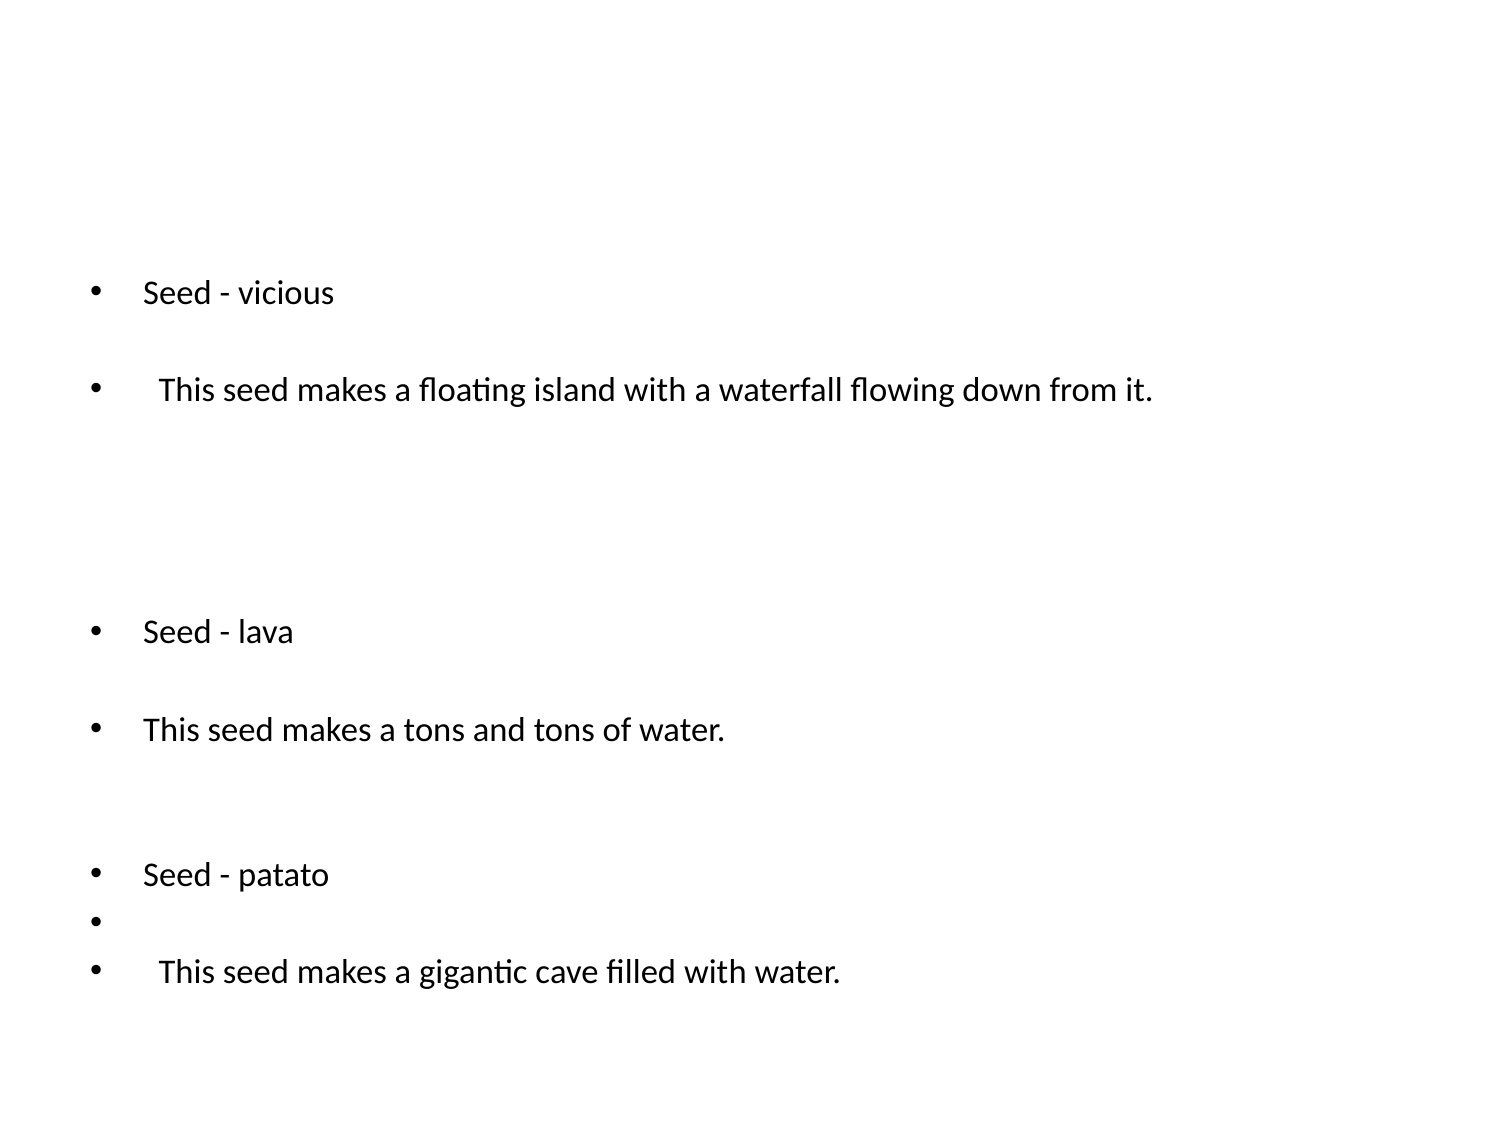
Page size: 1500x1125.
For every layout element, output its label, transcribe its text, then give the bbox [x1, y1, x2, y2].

list Seed - vicious This seed makes a floating island with a waterfall flowing down from it. Seed - lava This seed makes a tons and tons of water. Seed - patato This seed makes a gigantic cave filled with water. [75, 262, 1425, 1005]
